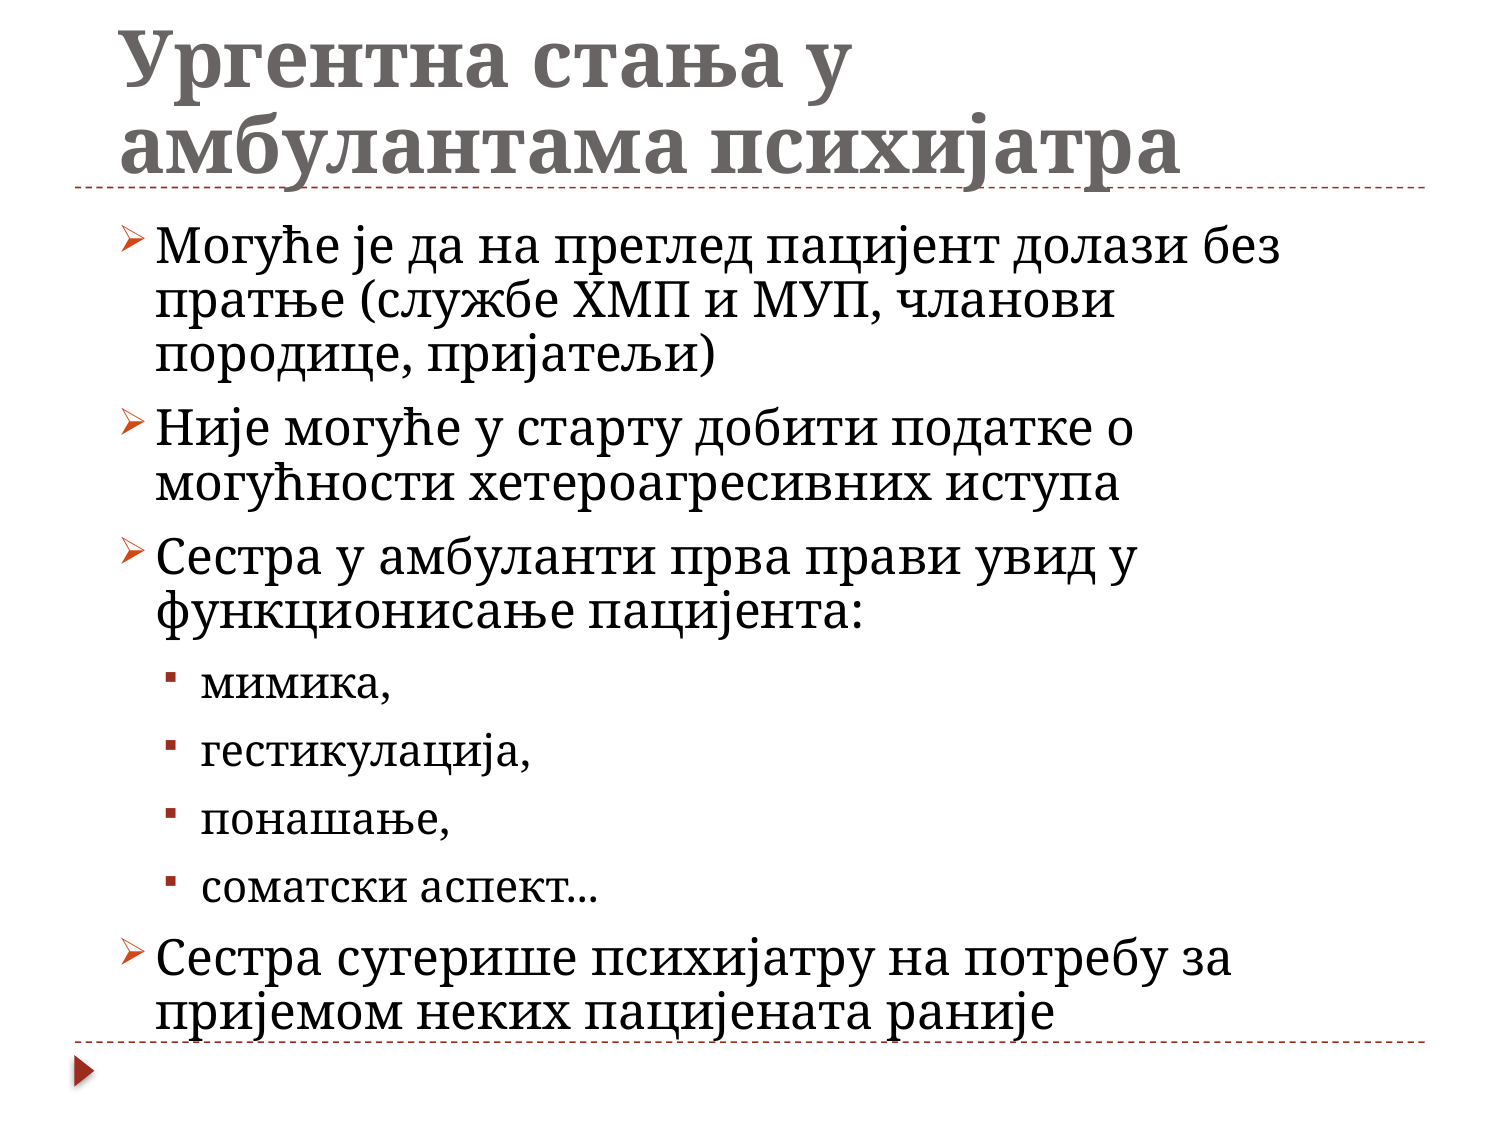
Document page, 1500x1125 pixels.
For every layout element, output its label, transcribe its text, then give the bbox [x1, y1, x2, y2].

title Ургентна стања у амбулантама психијатра [102, 59, 1398, 151]
list Могуће је да на преглед пацијент долази без пратње (службе ХМП и МУП, чланови породице, пријатељи) Није могуће у старту добити податке о могућности хетероагресивних иступа Сестра у амбуланти прва прави увид у функционисање пацијента: мимика, гестикулација, понашање, соматски аспект... Сестра сугерише психијатру на потребу за пријемом неких пацијената раније [102, 212, 1398, 1014]
